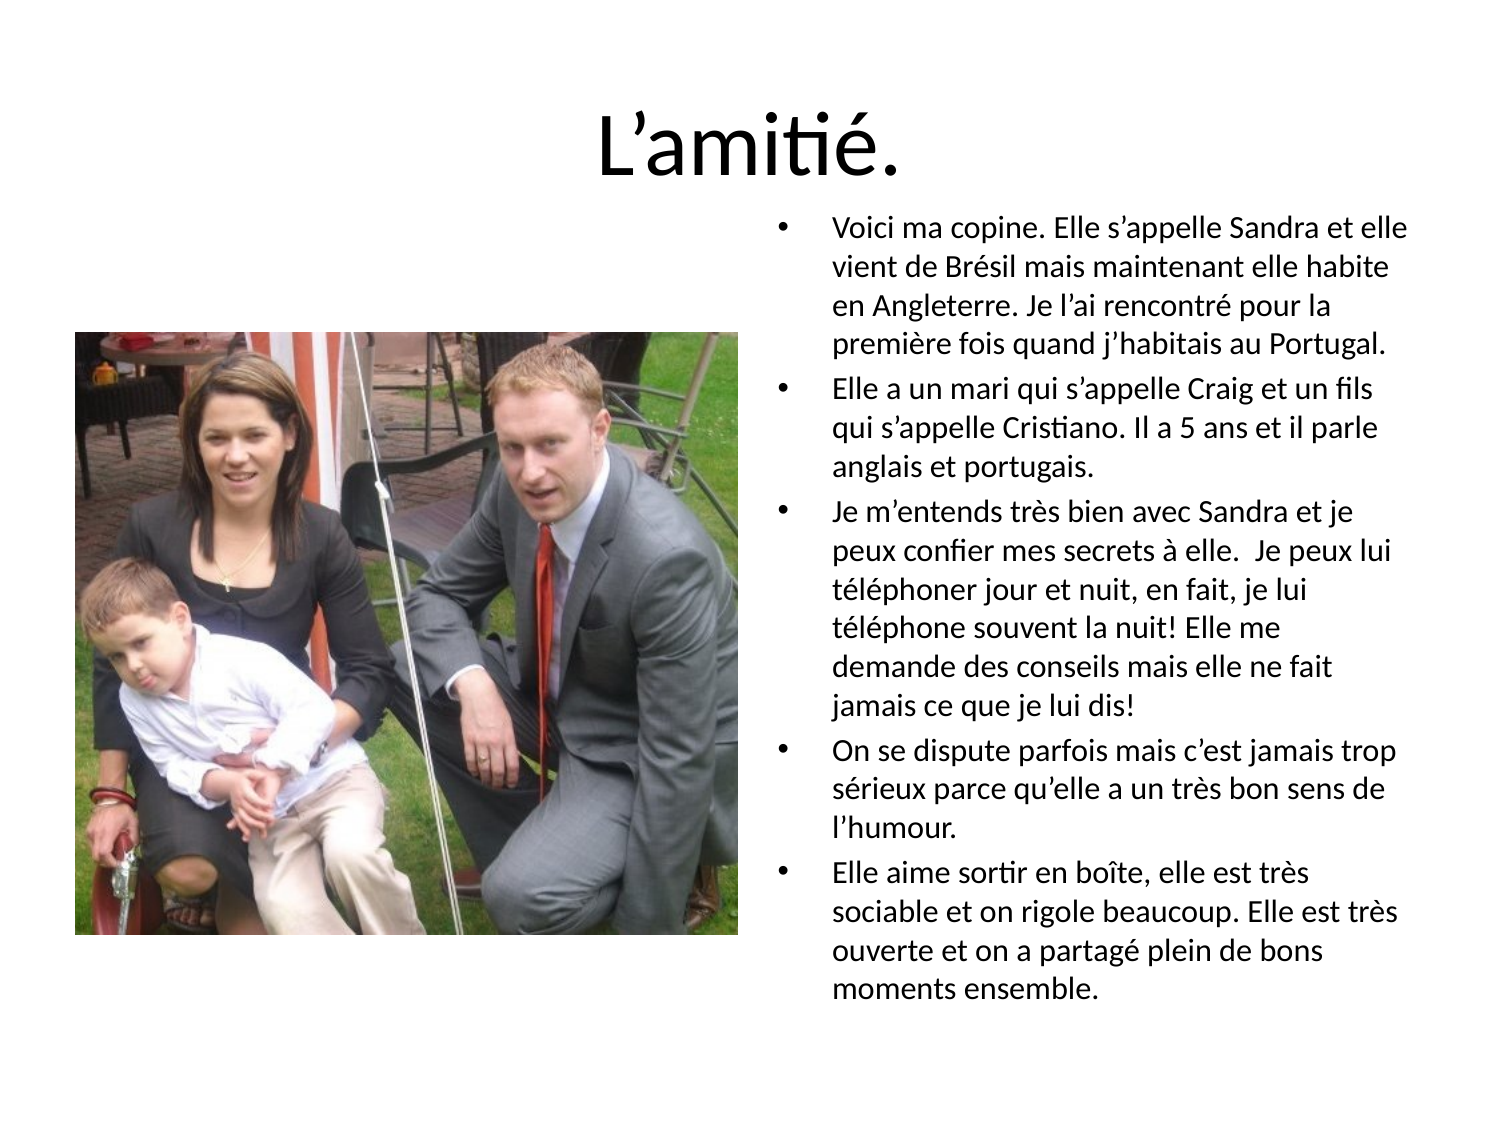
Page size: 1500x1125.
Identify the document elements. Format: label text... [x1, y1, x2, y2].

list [74, 332, 738, 936]
list Voici ma copine. Elle s’appelle Sandra et elle vient de Brésil mais maintenant elle habite en Angleterre. Je l’ai rencontré pour la première fois quand j’habitais au Portugal. Elle a un mari qui s’appelle Craig et un fils qui s’appelle Cristiano. Il a 5 ans et il parle anglais et portugais. Je m’entends très bien avec Sandra et je peux confier mes secrets à elle. Je peux lui téléphoner jour et nuit, en fait, je lui téléphone souvent la nuit! Elle me demande des conseils mais elle ne fait jamais ce que je lui dis! On se dispute parfois mais c’est jamais trop sérieux parce qu’elle a un très bon sens de l’humour. Elle aime sortir en boîte, elle est très sociable et on rigole beaucoup. Elle est très ouverte et on a partagé plein de bons moments ensemble. [762, 199, 1425, 1055]
title L’amitié. [75, 45, 1425, 233]
